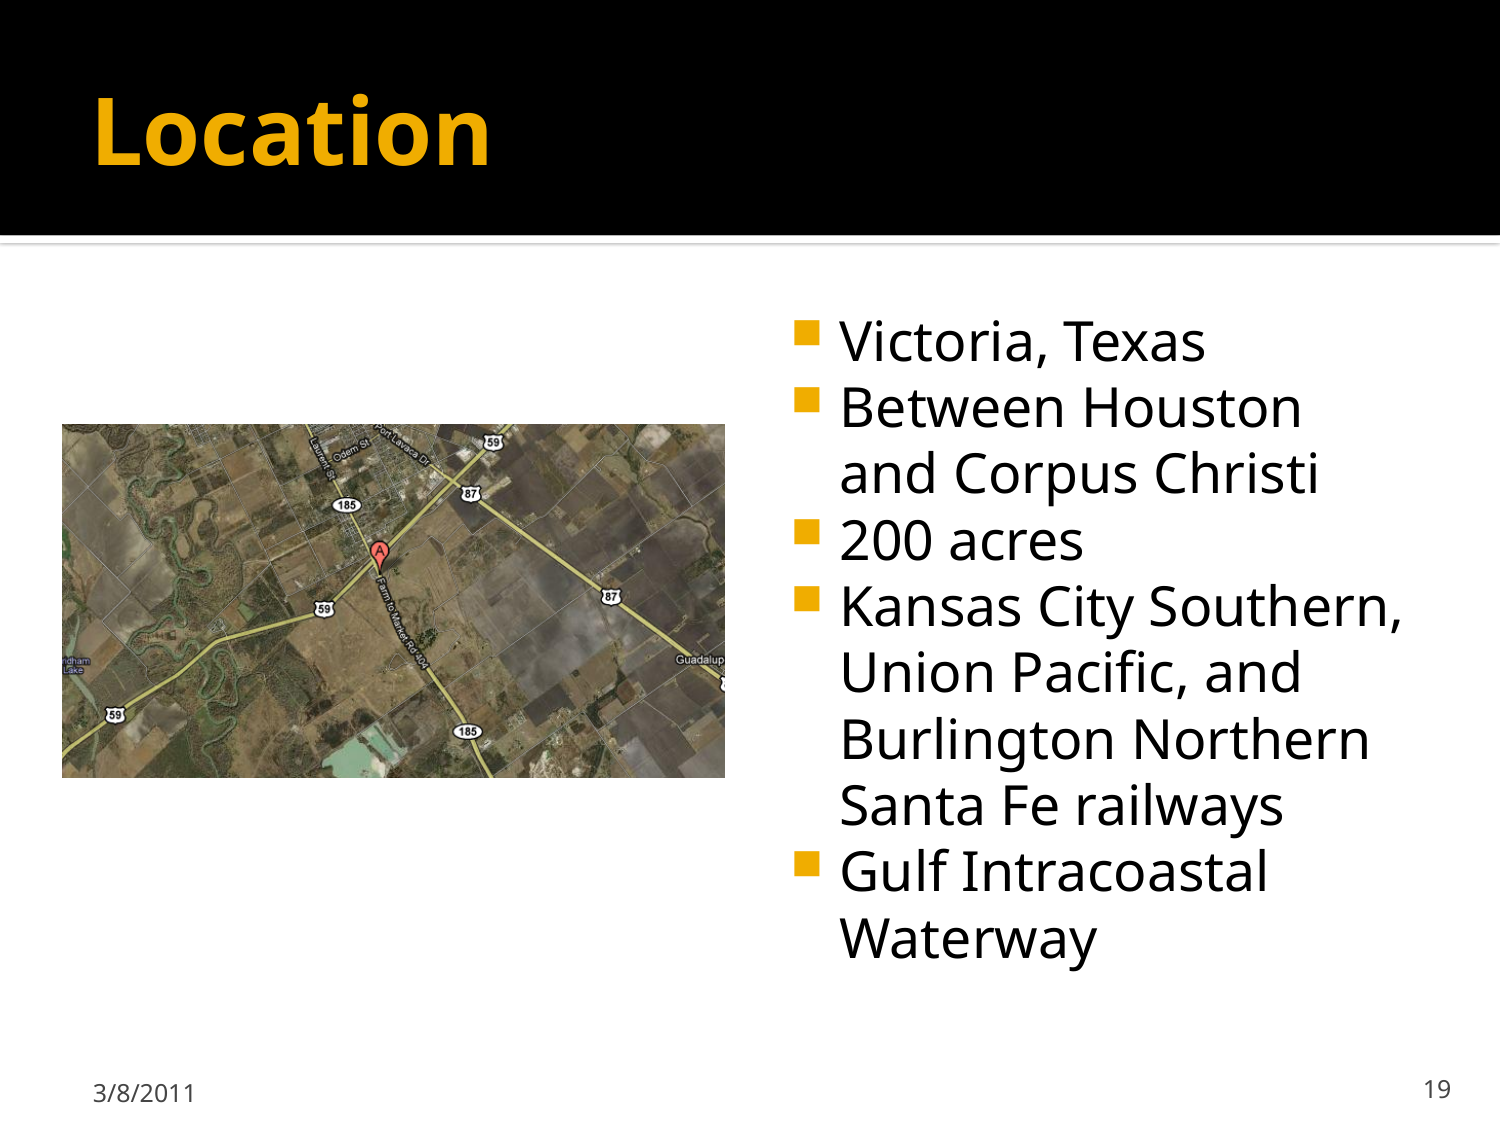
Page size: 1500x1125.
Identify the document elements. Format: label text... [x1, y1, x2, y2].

list Victoria, Texas Between Houston and Corpus Christi 200 acres Kansas City Southern, Union Pacific, and Burlington Northern Santa Fe railways Gulf Intracoastal Waterway [762, 291, 1425, 1050]
title Location [75, 24, 1425, 231]
slide_number 19 [1345, 1062, 1467, 1108]
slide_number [75, 1062, 425, 1108]
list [62, 424, 725, 778]
